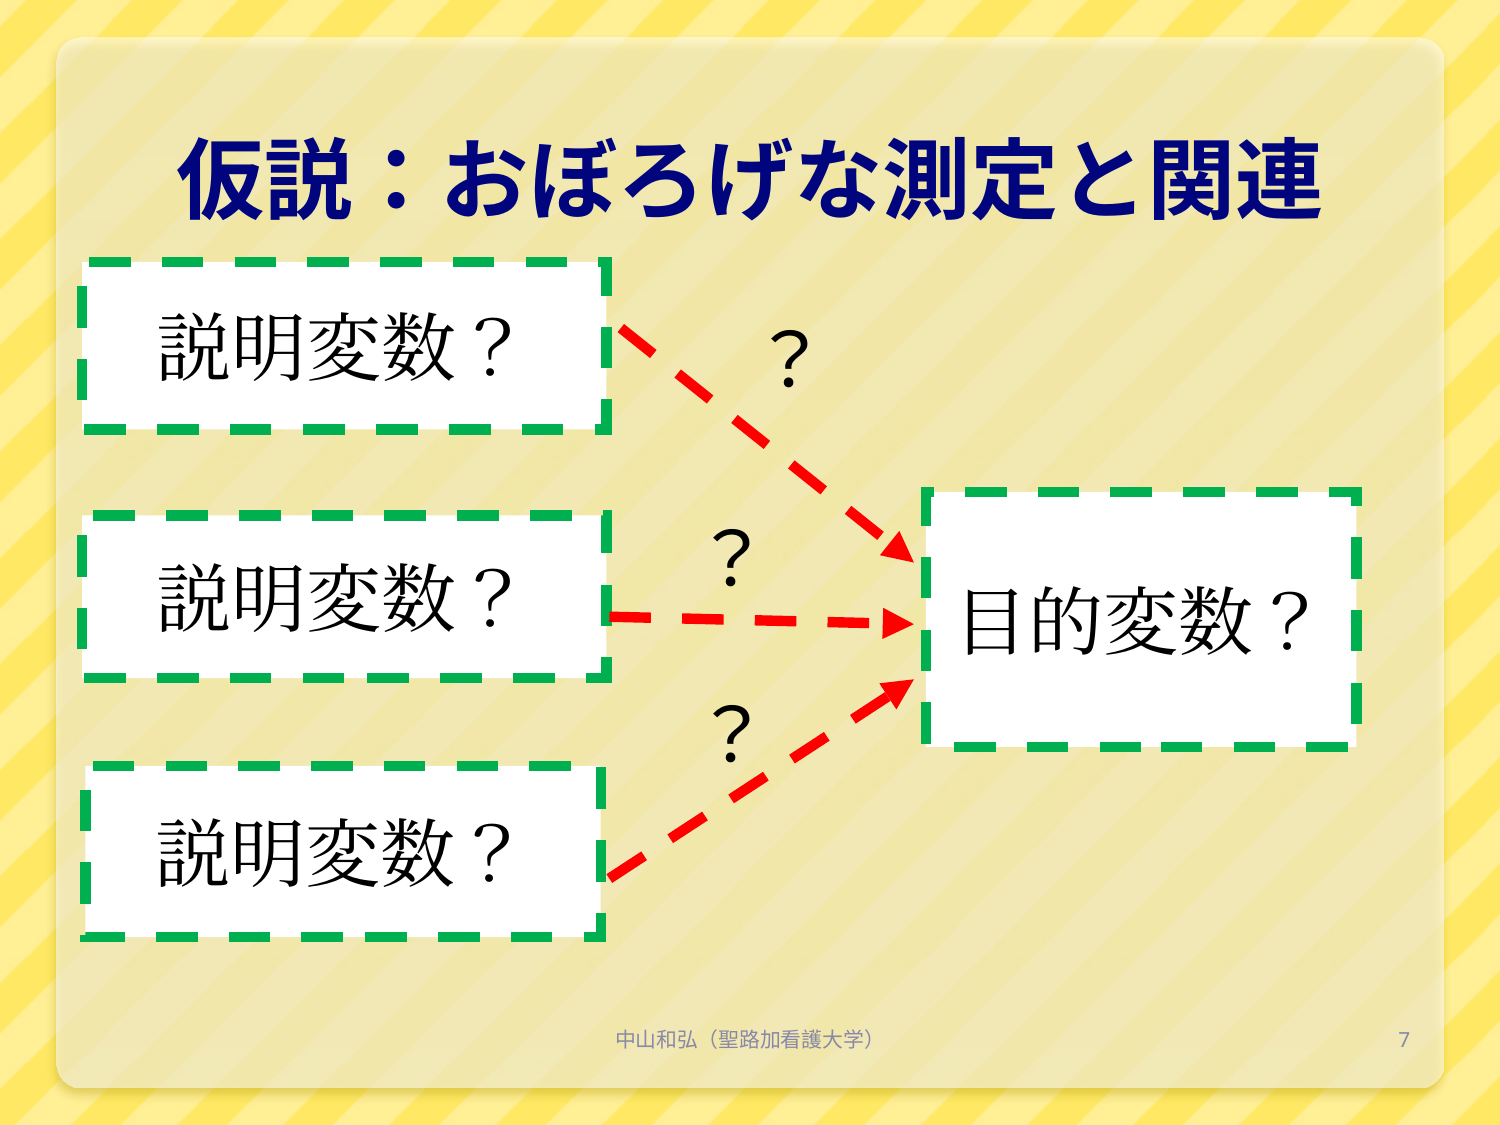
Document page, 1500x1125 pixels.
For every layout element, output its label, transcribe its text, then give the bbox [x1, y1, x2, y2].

slide_number 7 [1074, 1019, 1425, 1080]
title 仮説：おぼろげな測定と関連 [75, 50, 1425, 238]
text_box ｒ2 [0, 0, 1500, 1125]
footer 中山和弘（聖路加看護大学） [512, 1019, 988, 1080]
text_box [82, 261, 1357, 938]
